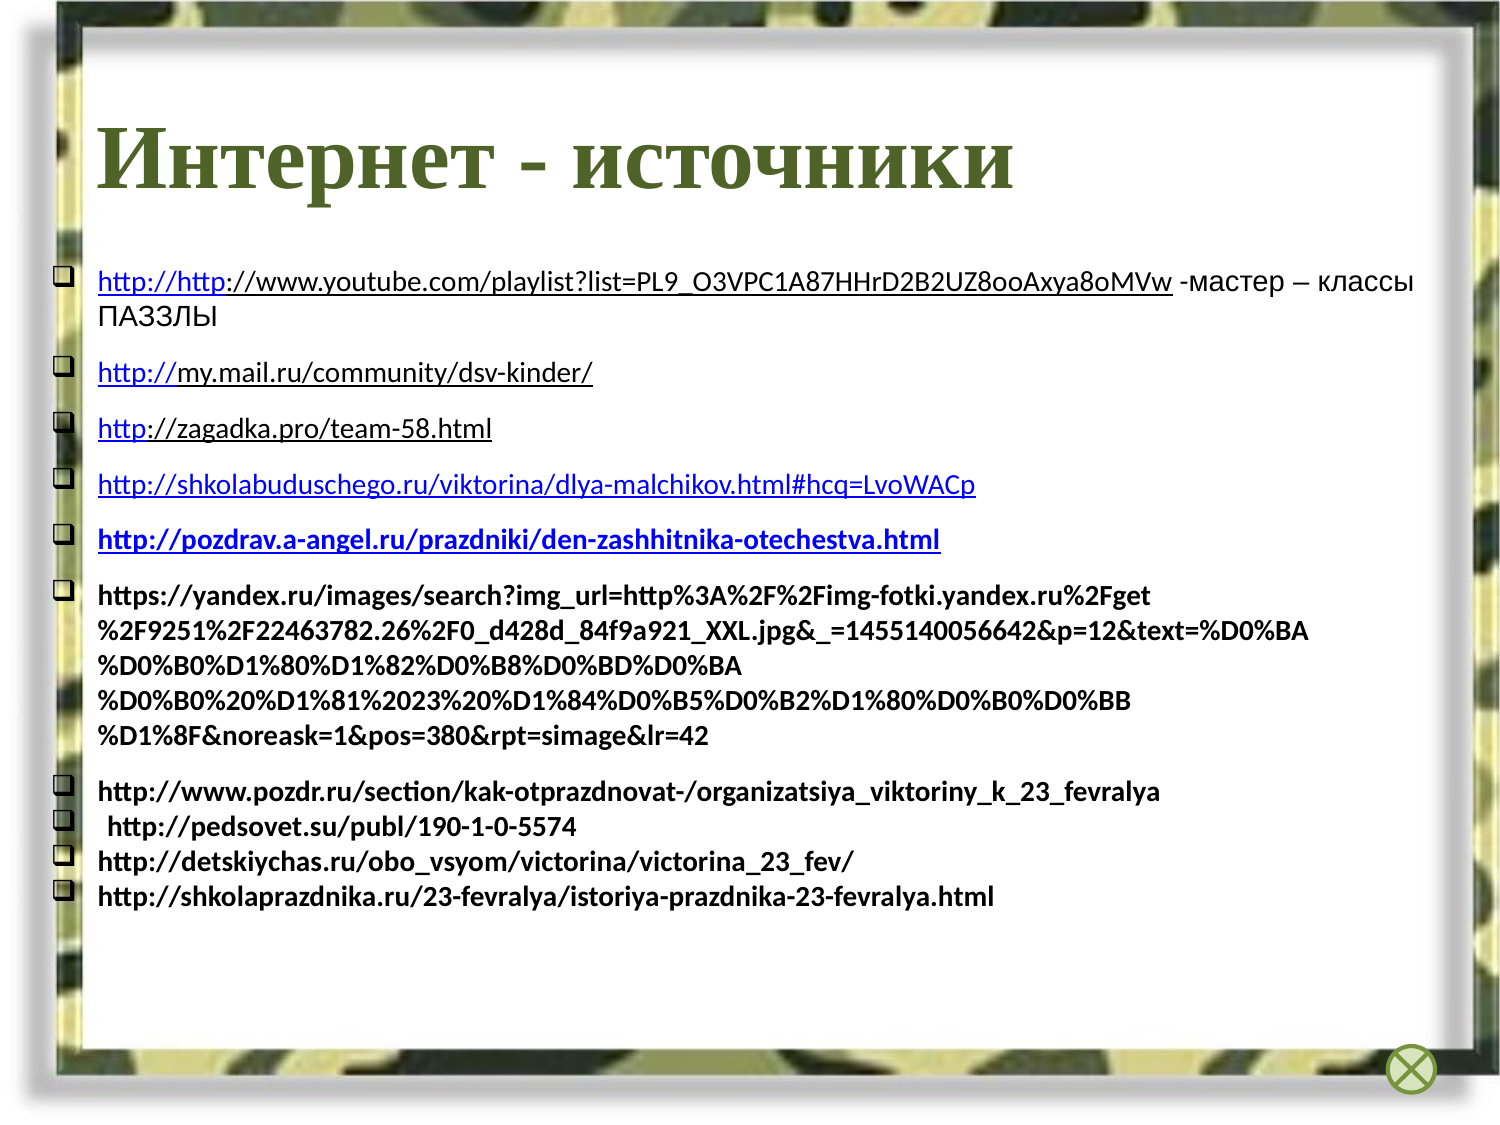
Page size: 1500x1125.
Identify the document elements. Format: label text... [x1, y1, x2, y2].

text_box http://http://www.youtube.com/playlist?list=PL9_O3VPC1A87HHrD2B2UZ8ooAxya8oMVw -мастер – классы ПАЗЗЛЫ http://my.mail.ru/community/dsv-kinder/ http://zagadka.pro/team-58.html http://shkolabuduschego.ru/viktorina/dlya-malchikov.html#hcq=LvoWACp http://pozdrav.a-angel.ru/prazdniki/den-zashhitnika-otechestva.html https://yandex.ru/images/search?img_url=http%3A%2F%2Fimg-fotki.yandex.ru%2Fget%2F9251%2F22463782.26%2F0_d428d_84f9a921_XXL.jpg&_=1455140056642&p=12&text=%D0%BA%D0%B0%D1%80%D1%82%D0%B8%D0%BD%D0%BA%D0%B0%20%D1%81%2023%20%D1%84%D0%B5%D0%B2%D1%80%D0%B0%D0%BB%D1%8F&noreask=1&pos=380&rpt=simage&lr=42 http://www.pozdr.ru/section/kak-otprazdnovat-/organizatsiya_viktoriny_k_23_fevralya http://pedsovet.su/publ/190-1-0-5574 http://detskiychas.ru/obo_vsyom/victorina/victorina_23_fev/ http://shkolaprazdnika.ru/23-fevralya/istoriya-prazdnika-23-fevralya.html [36, 255, 1438, 1077]
text_box Интернет - источники [81, 89, 1031, 215]
text_box [560, 349, 1500, 455]
picture [0, 0, 1500, 1125]
text_box [1385, 1043, 1438, 1095]
